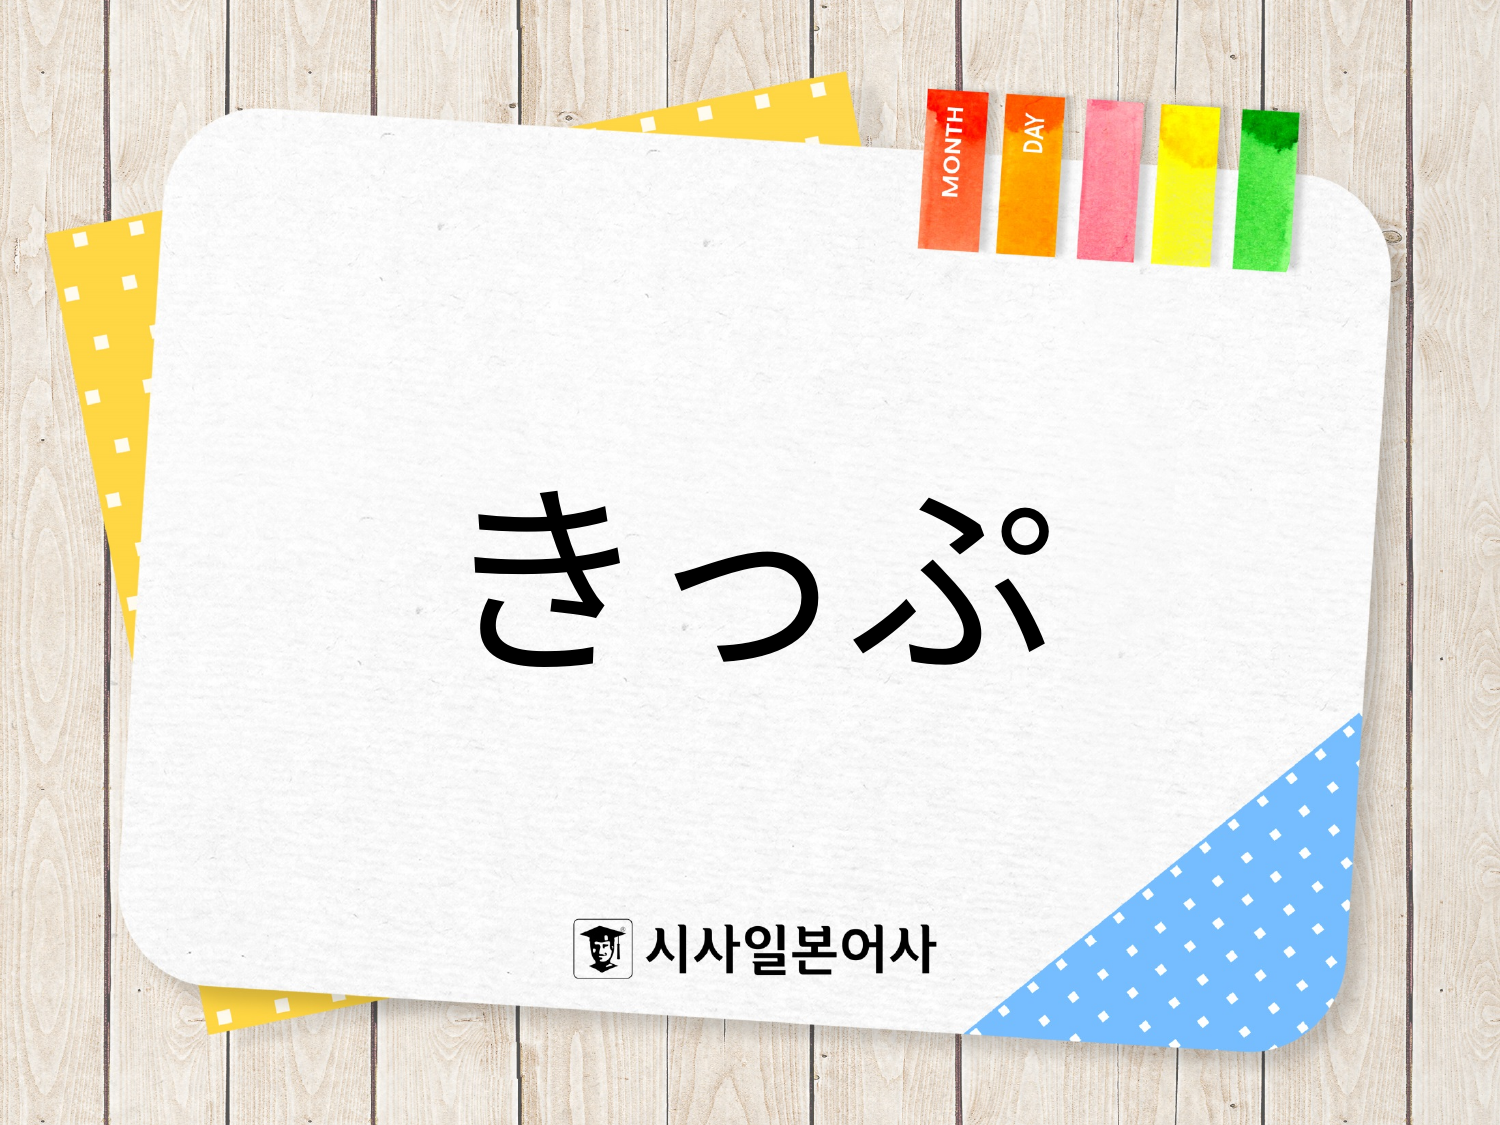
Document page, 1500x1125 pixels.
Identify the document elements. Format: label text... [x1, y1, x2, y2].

title きっぷ [75, 338, 1425, 811]
picture [0, 0, 1500, 1125]
